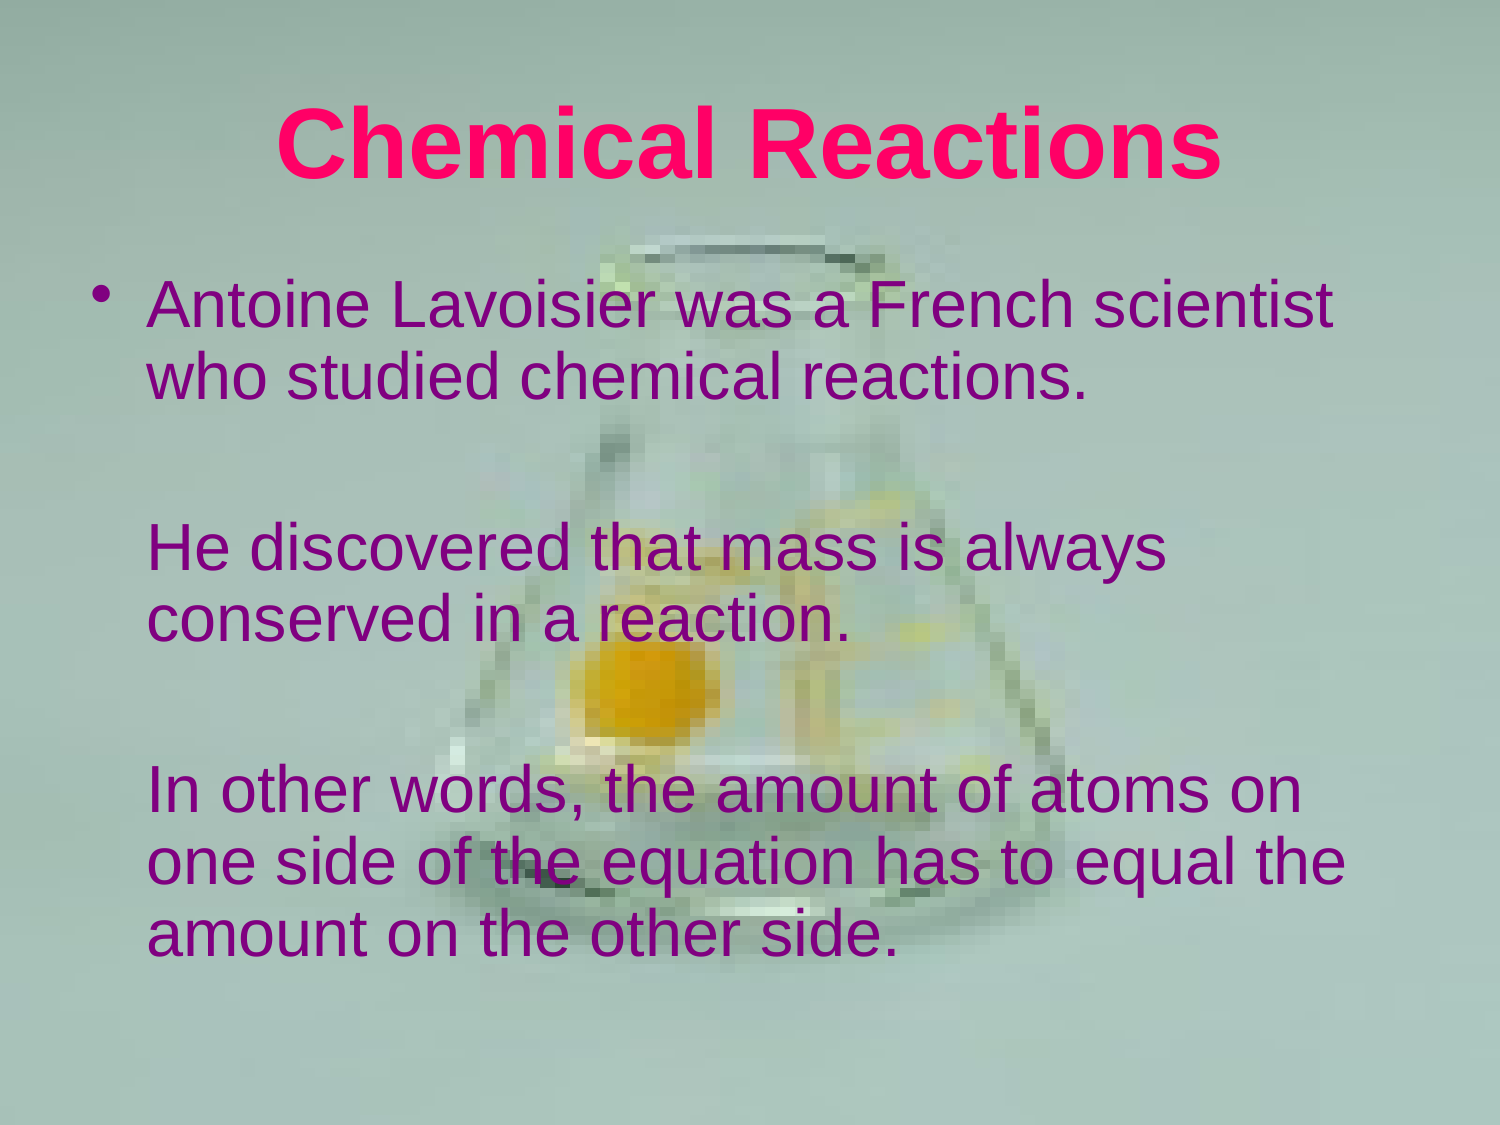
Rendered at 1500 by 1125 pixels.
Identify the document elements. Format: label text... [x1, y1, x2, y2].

picture [0, 0, 1500, 1125]
list Antoine Lavoisier was a French scientist who studied chemical reactions. He discovered that mass is always conserved in a reaction. In other words, the amount of atoms on one side of the equation has to equal the amount on the other side. [74, 262, 1426, 1006]
title Chemical Reactions [74, 44, 1426, 233]
